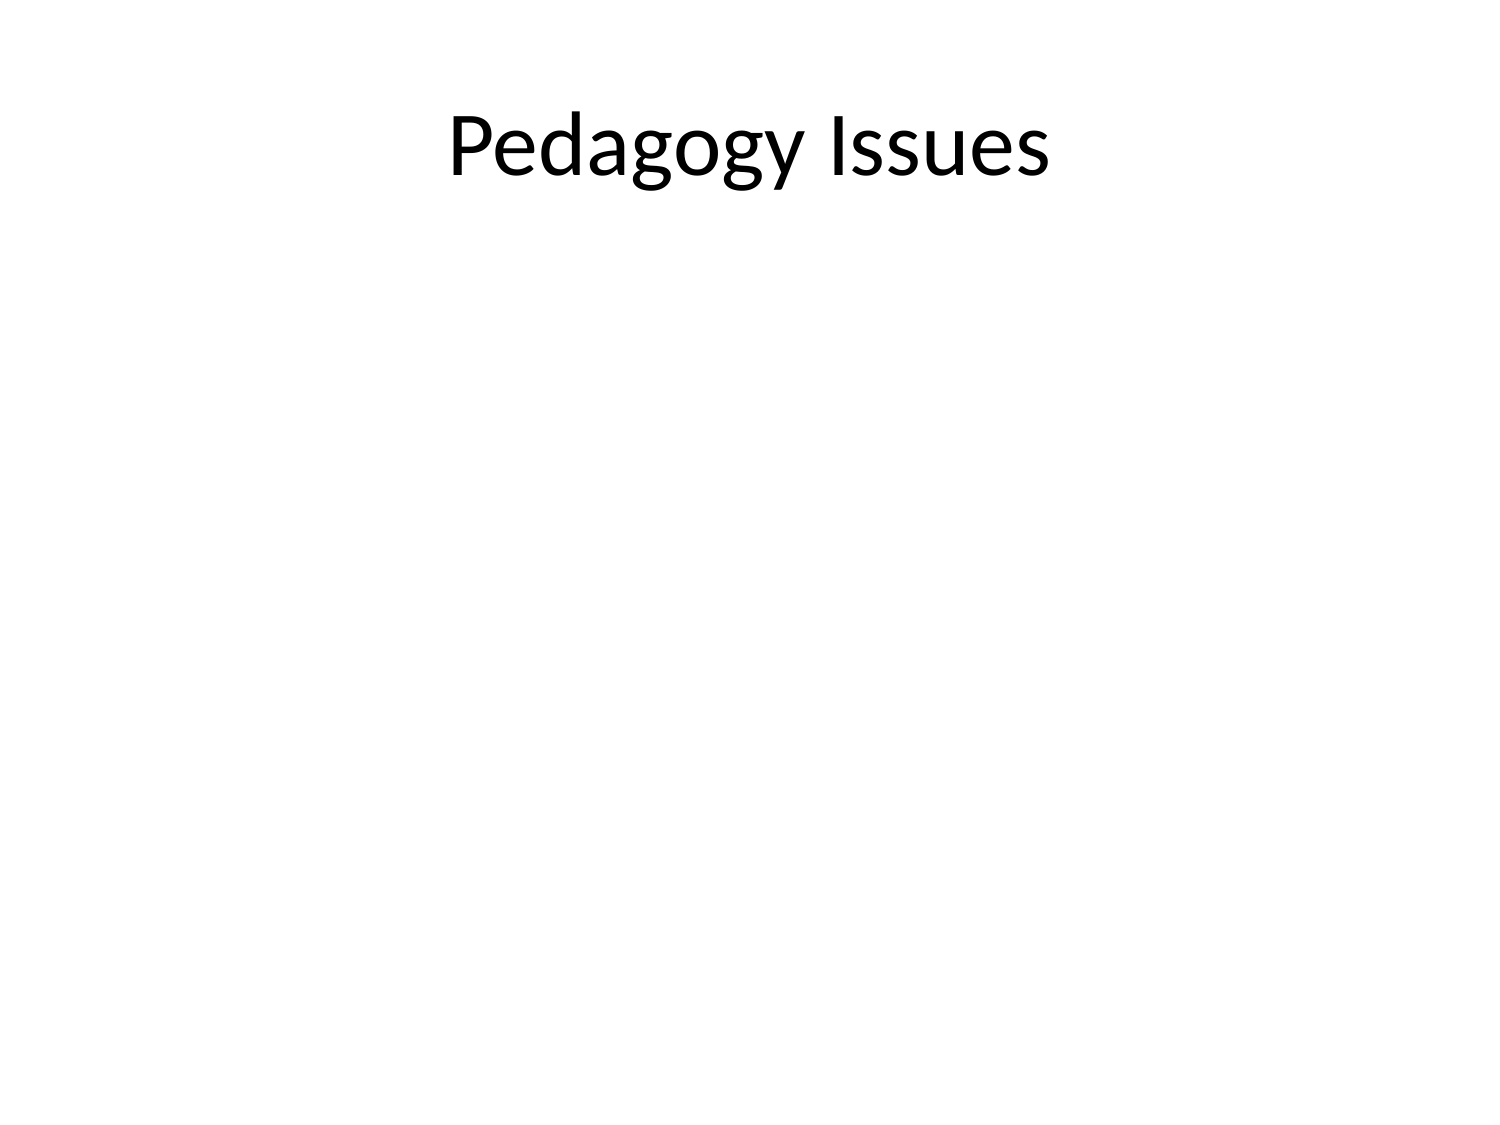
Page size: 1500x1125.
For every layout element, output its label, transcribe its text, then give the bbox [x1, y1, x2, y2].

title Pedagogy Issues [75, 45, 1425, 233]
